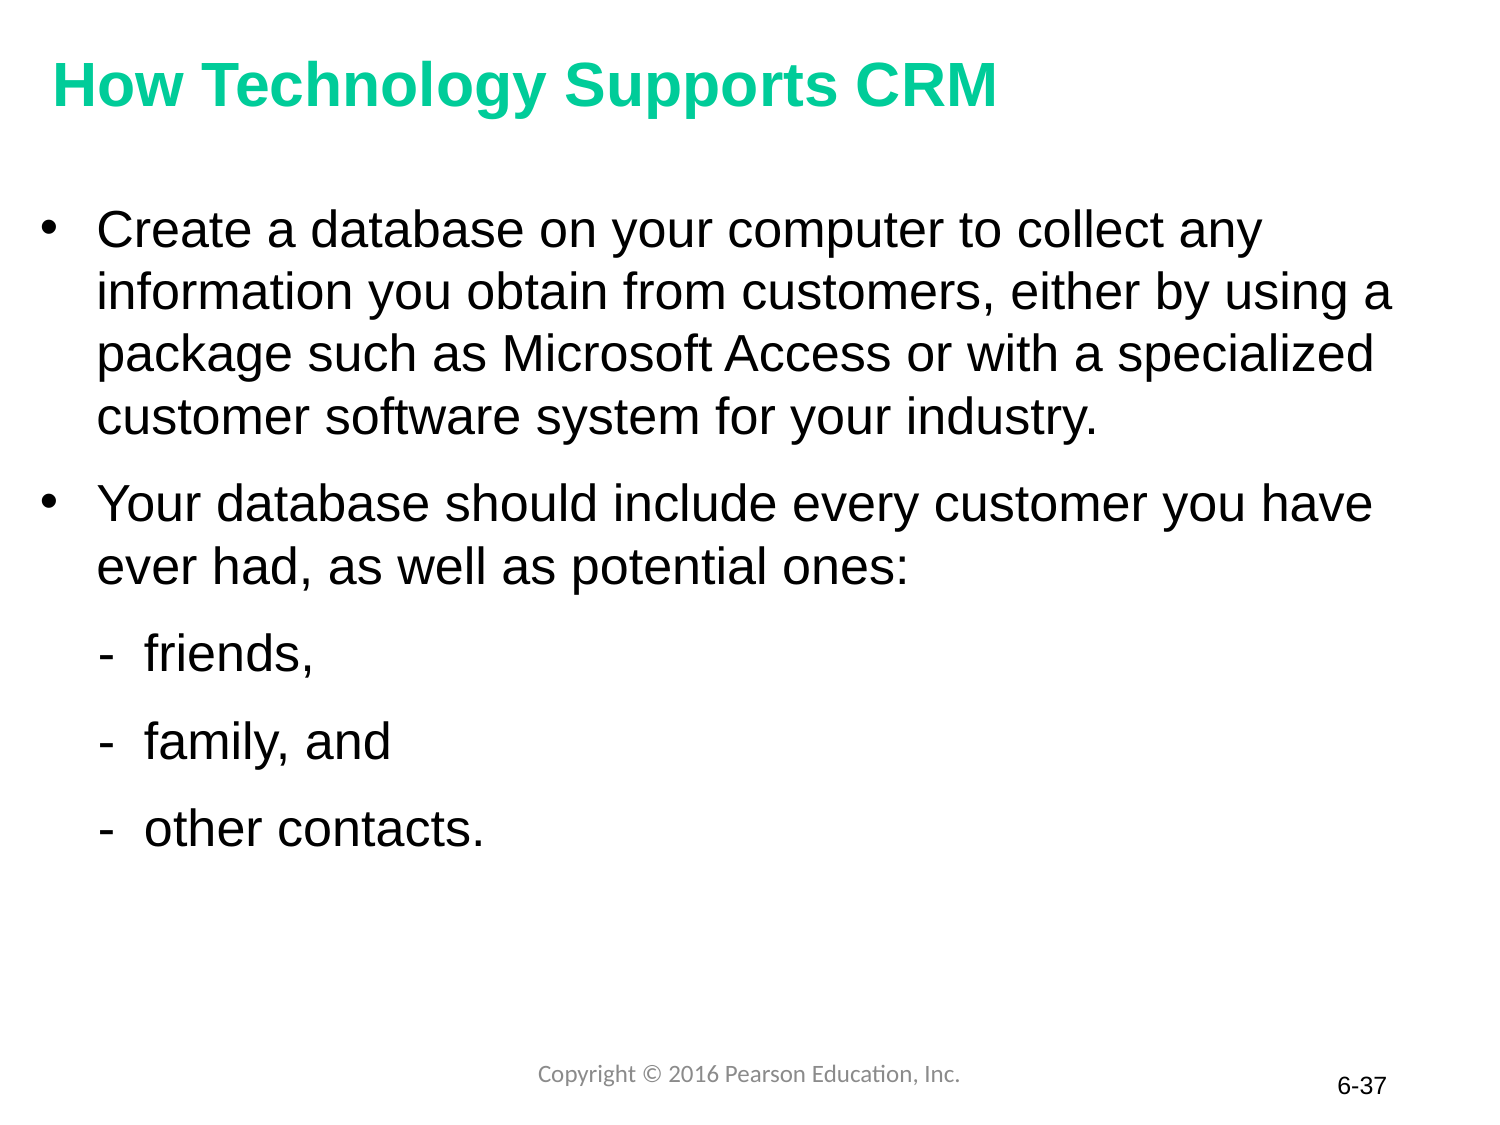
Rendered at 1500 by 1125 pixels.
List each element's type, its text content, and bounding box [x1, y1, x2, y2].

footer Copyright © 2016 Pearson Education, Inc. [512, 1042, 988, 1103]
list Create a database on your computer to collect any information you obtain from customers, either by using a package such as Microsoft Access or with a specialized customer software system for your industry. Your database should include every customer you have ever had, as well as potential ones: - friends, - family, and - other contacts. [24, 187, 1463, 930]
title How Technology Supports CRM [37, 0, 1388, 175]
